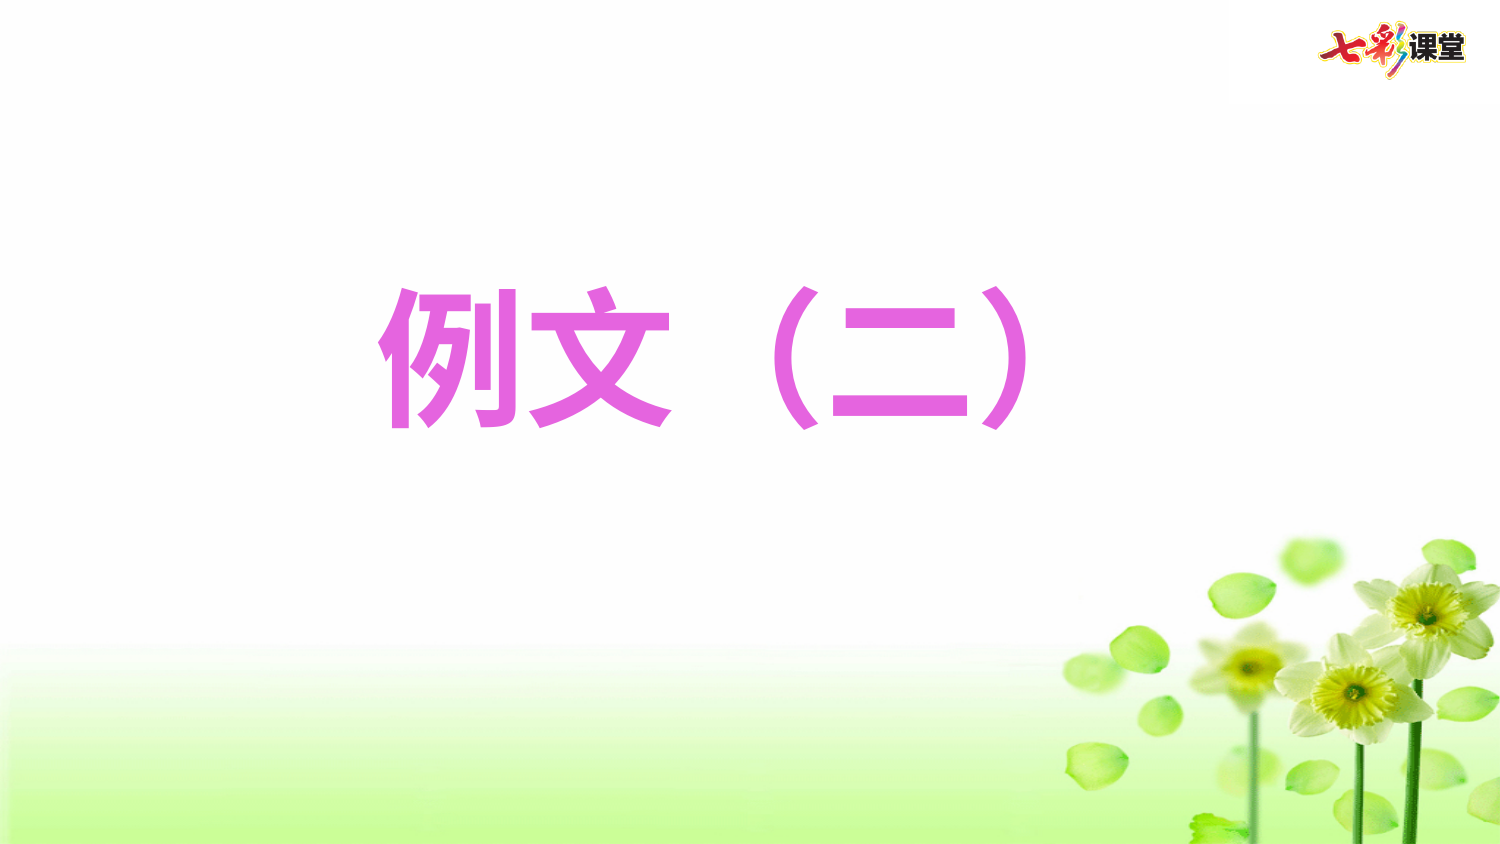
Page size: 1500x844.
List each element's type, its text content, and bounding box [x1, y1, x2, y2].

picture [0, 0, 1500, 844]
text_box 例文（二） [279, 258, 1221, 454]
